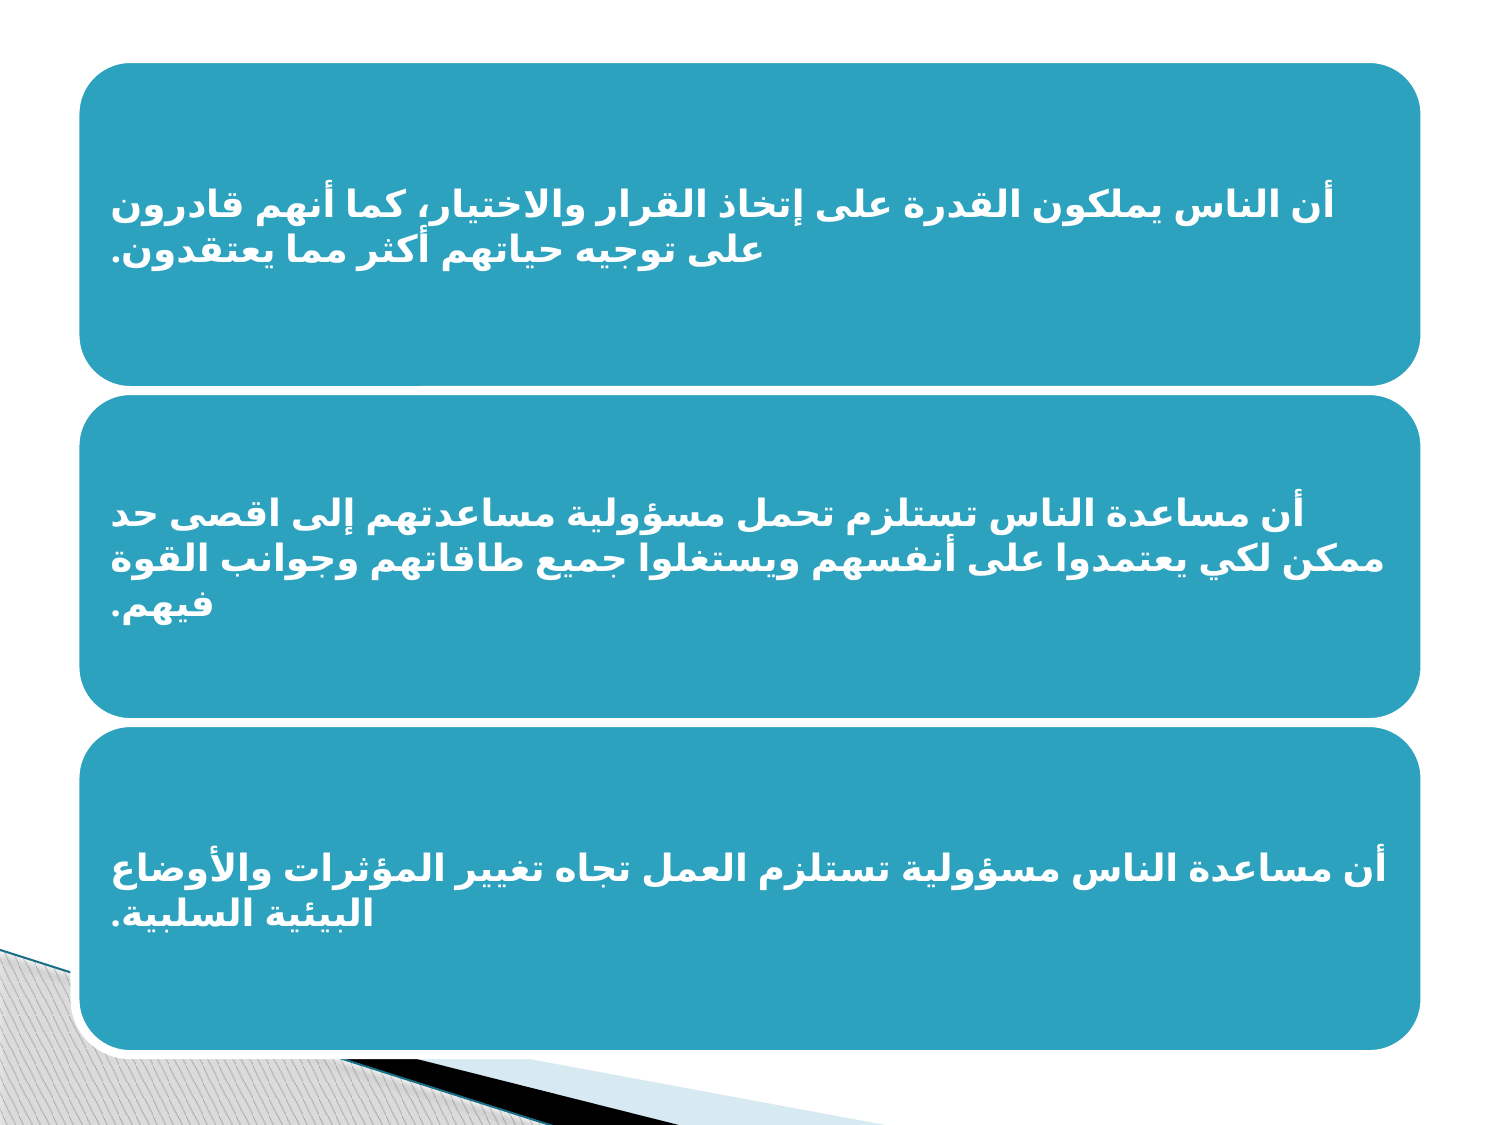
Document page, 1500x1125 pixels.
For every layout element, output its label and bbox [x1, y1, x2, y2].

list [74, 58, 1426, 1055]
